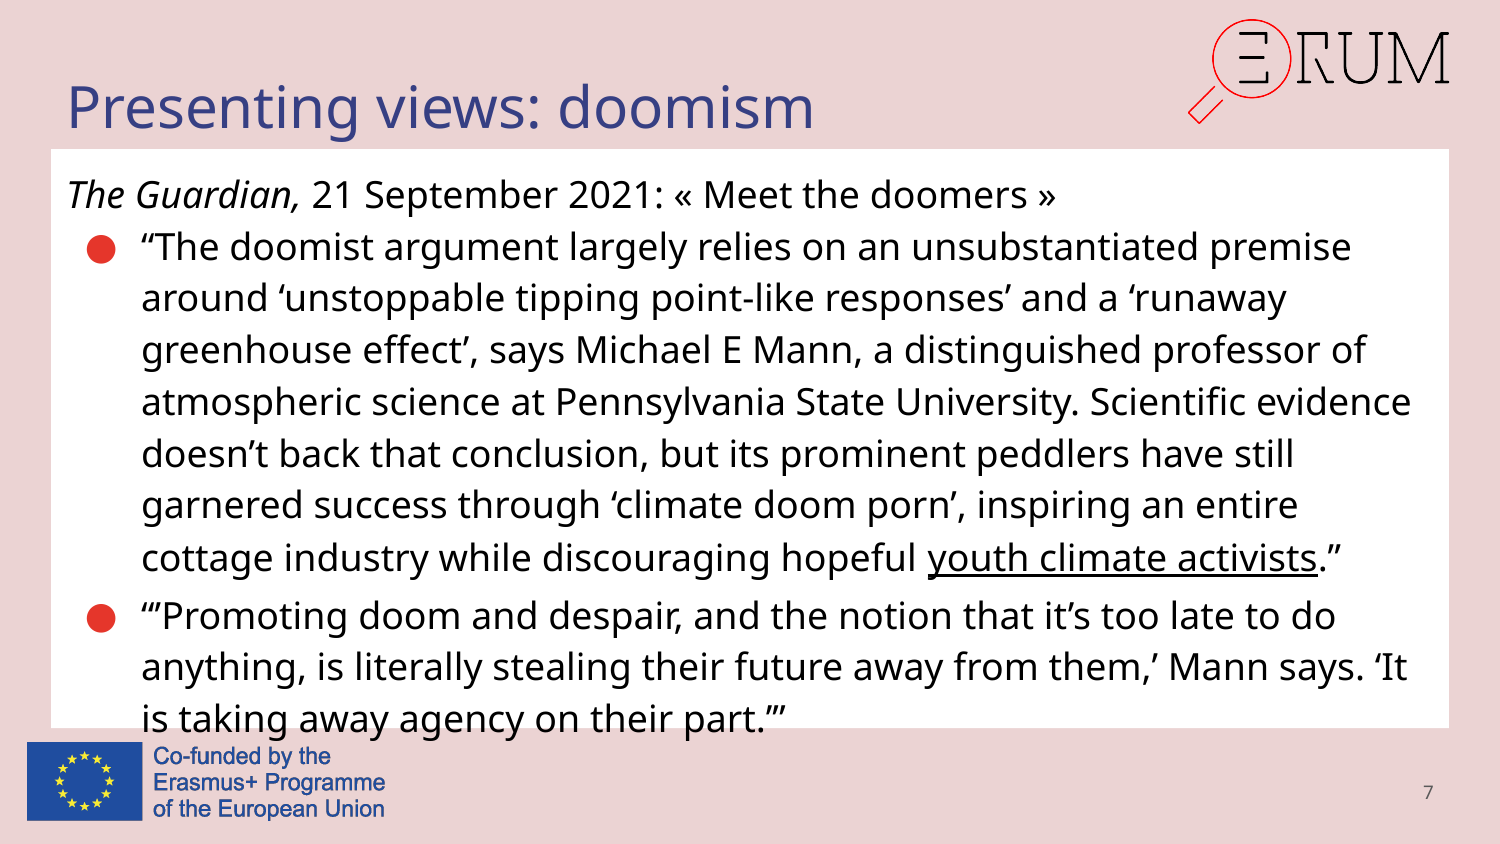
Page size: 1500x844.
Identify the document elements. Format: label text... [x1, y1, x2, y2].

title Presenting views: doomism [51, 55, 1168, 149]
list The Guardian, 21 September 2021: « Meet the doomers » “The doomist argument largely relies on an unsubstantiated premise around ‘unstoppable tipping point-like responses’ and a ‘runaway greenhouse effect’, says Michael E Mann, a distinguished professor of atmospheric science at Pennsylvania State University. Scientific evidence doesn’t back that conclusion, but its prominent peddlers have still garnered success through ‘climate doom porn’, inspiring an entire cottage industry while discouraging hopeful youth climate activists.” “’Promoting doom and despair, and the notion that it’s too late to do anything, is literally stealing their future away from them,’ Mann says. ‘It is taking away agency on their part.’” [51, 149, 1449, 729]
picture [1136, 0, 1500, 137]
slide_number 7 [1358, 761, 1449, 826]
picture [27, 742, 385, 821]
